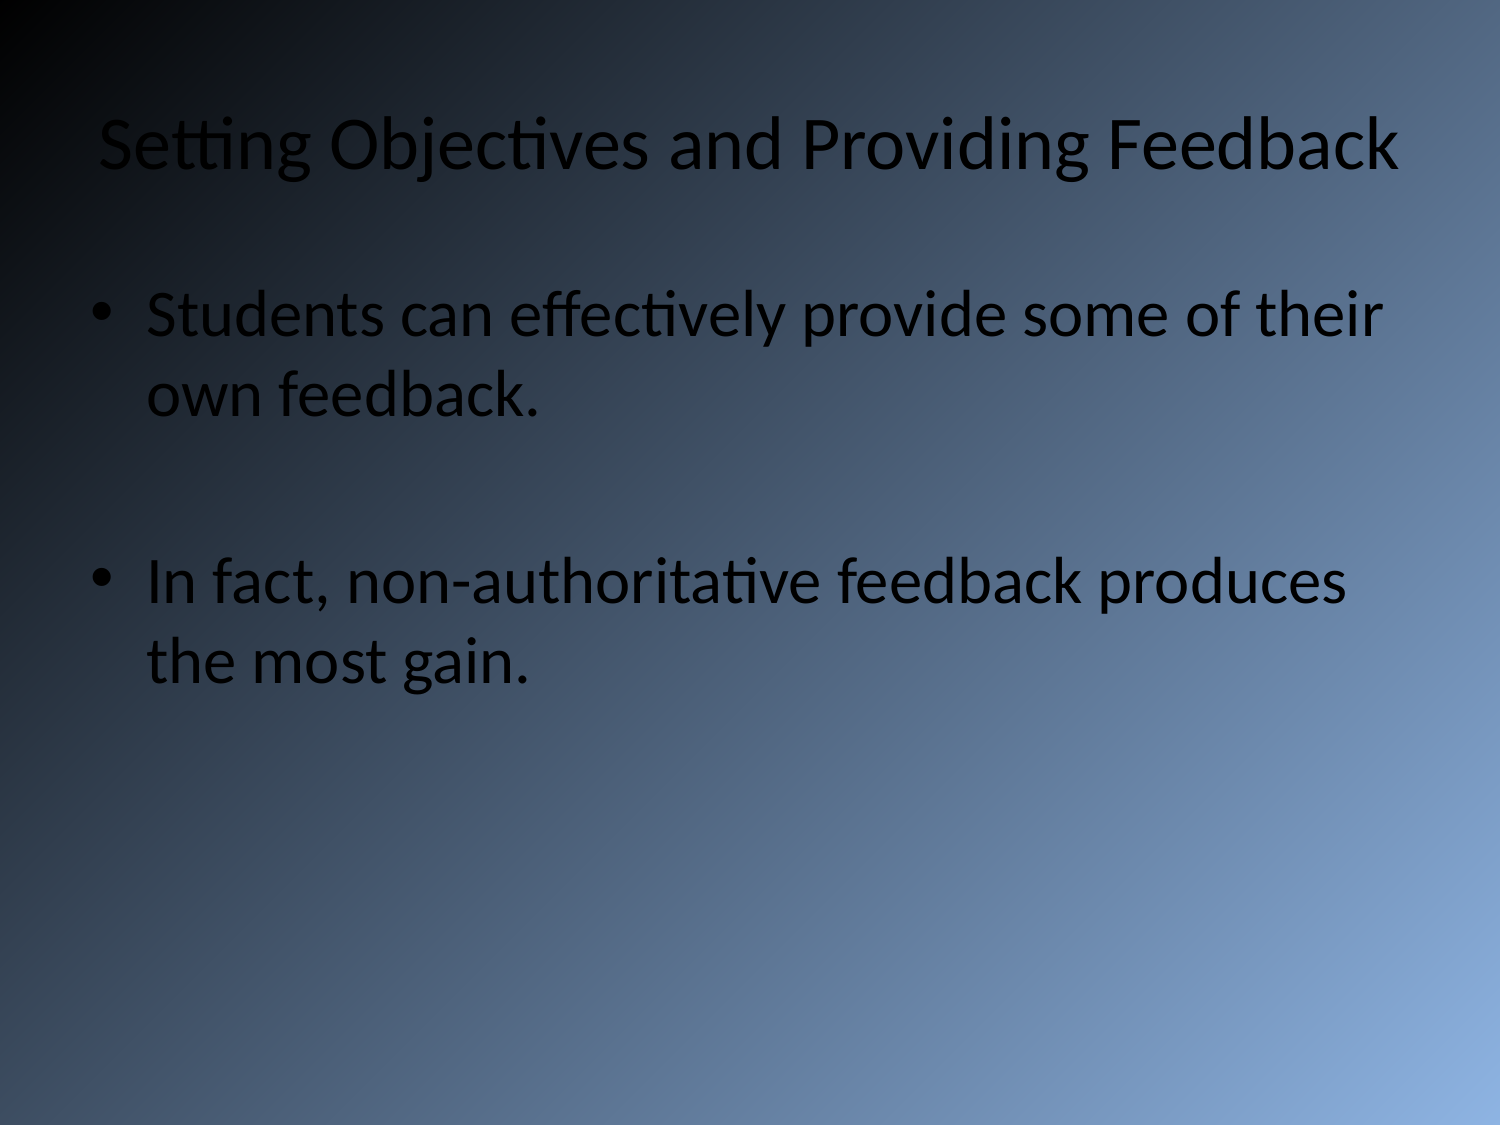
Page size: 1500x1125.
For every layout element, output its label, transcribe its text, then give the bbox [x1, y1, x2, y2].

list Students can effectively provide some of their own feedback. In fact, non-authoritative feedback produces the most gain. [75, 262, 1425, 1005]
title Setting Objectives and Providing Feedback [75, 45, 1425, 233]
